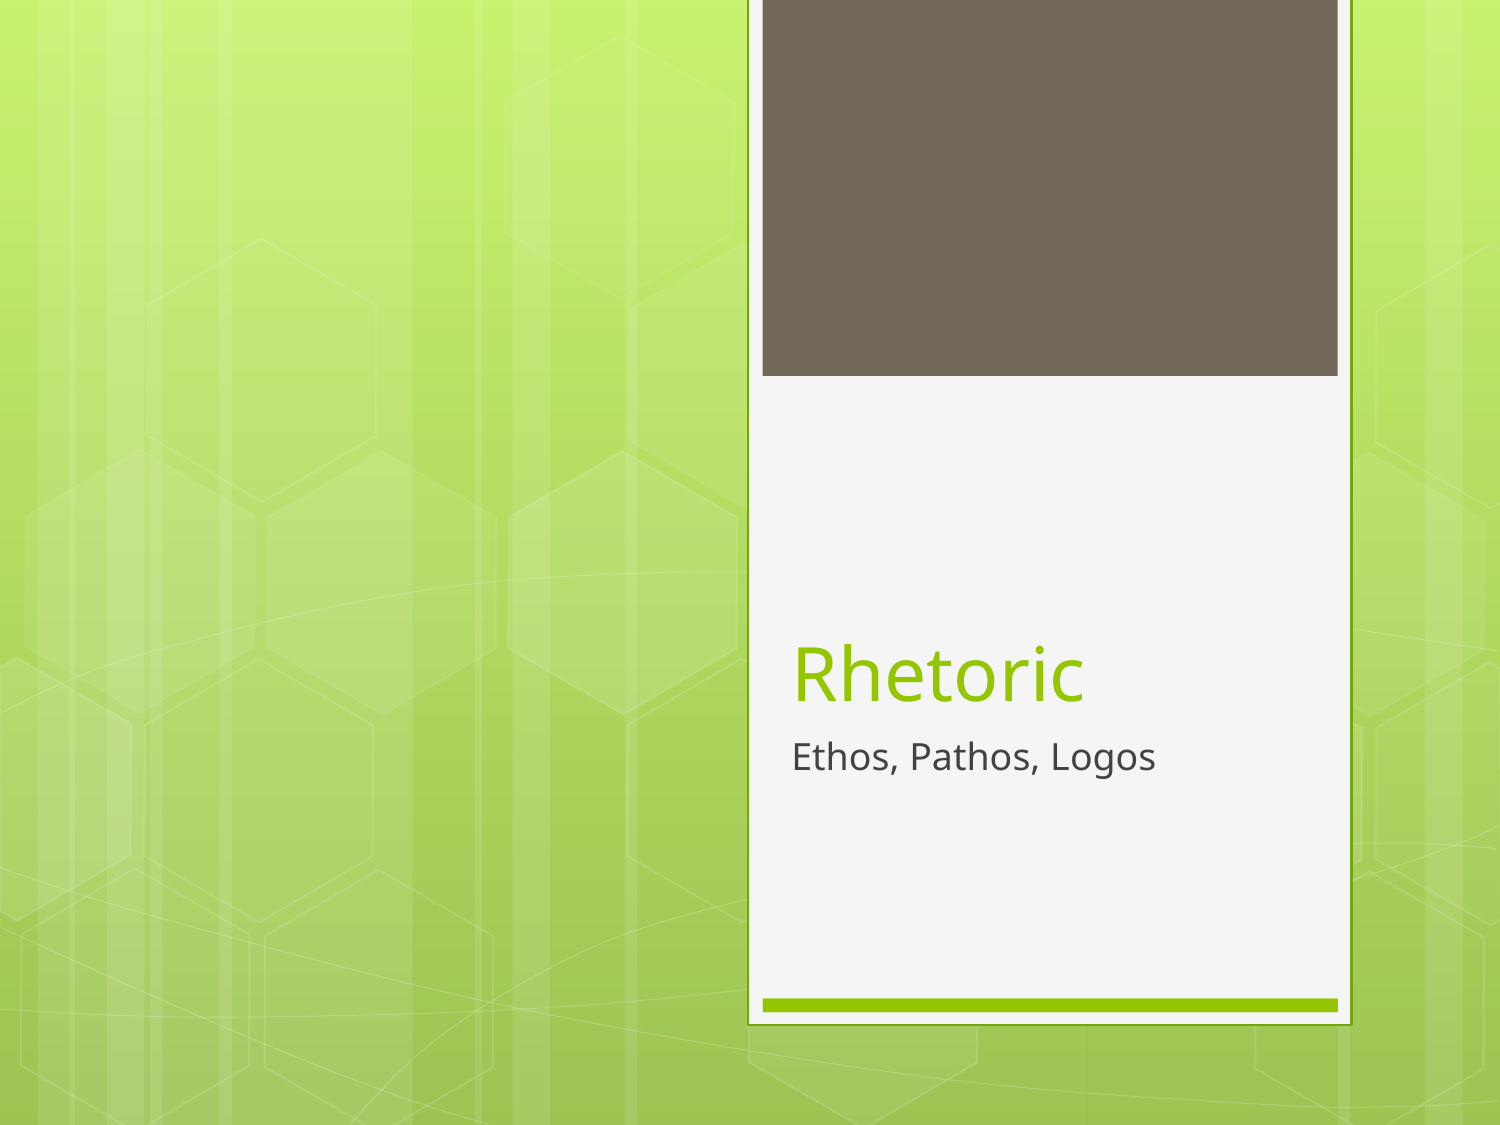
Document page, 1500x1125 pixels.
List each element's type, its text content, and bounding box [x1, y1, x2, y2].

title Rhetoric [776, 444, 1320, 724]
subtitle Ethos, Pathos, Logos [776, 725, 1320, 933]
